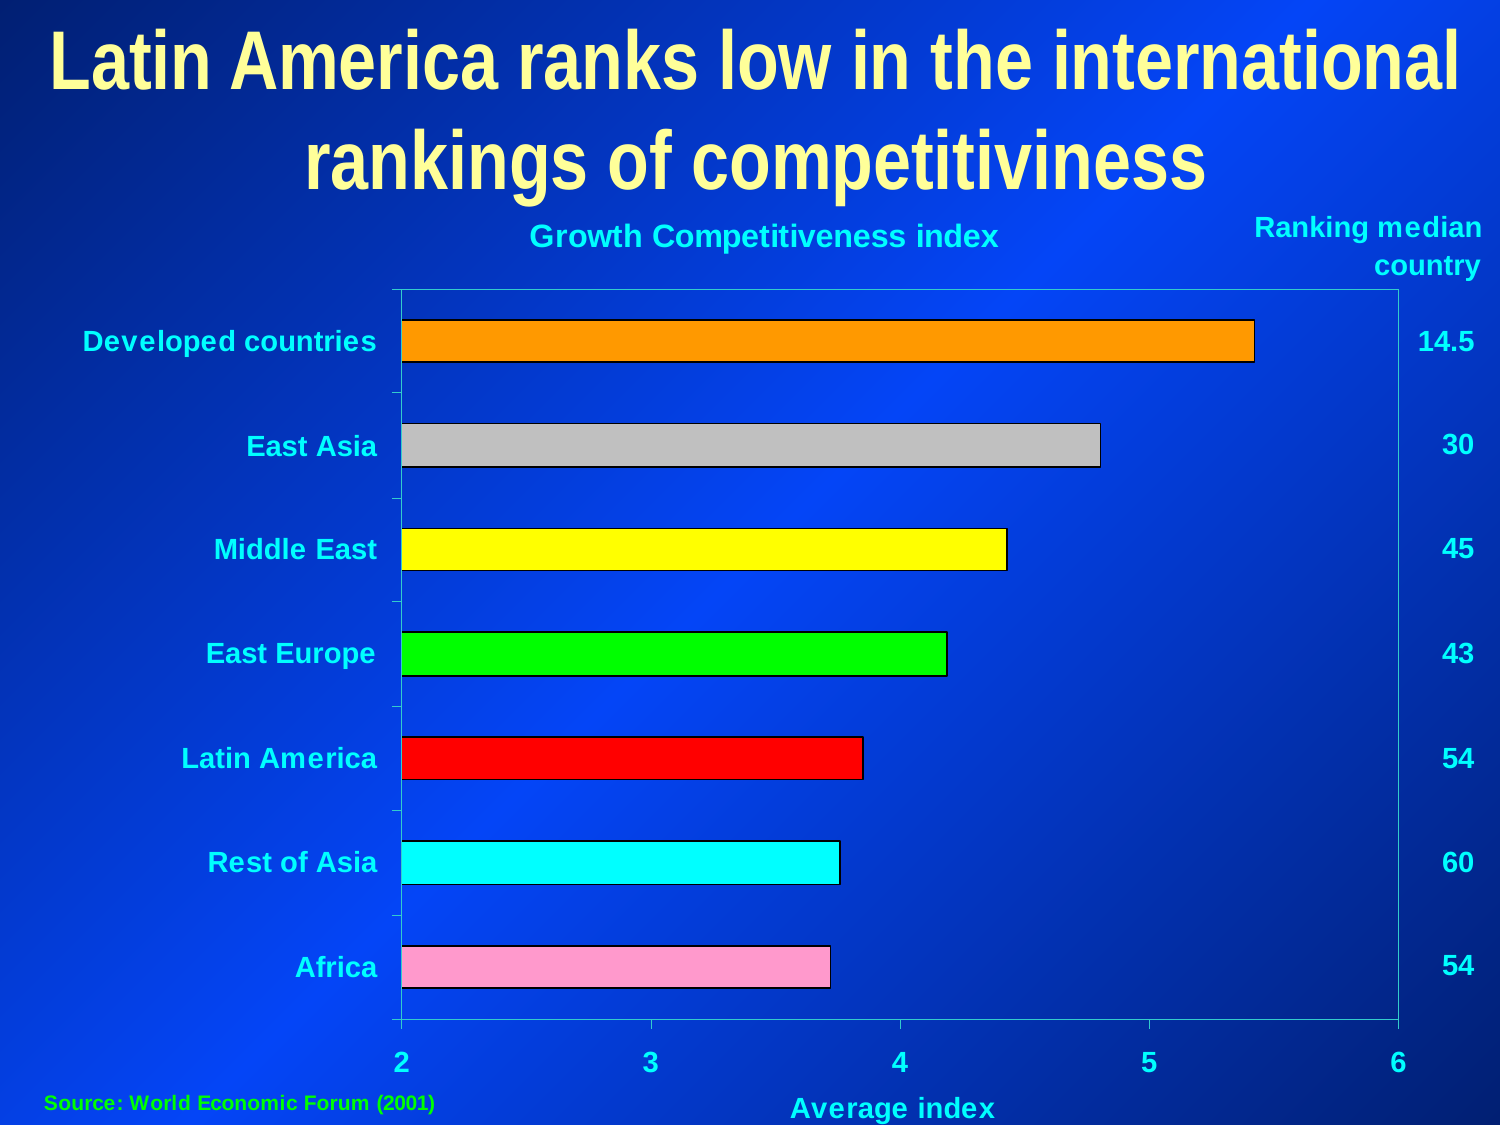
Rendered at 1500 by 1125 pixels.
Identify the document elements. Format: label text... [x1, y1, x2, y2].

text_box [30, 199, 1488, 1125]
title Latin America ranks low in the international rankings of competitiviness [24, 12, 1488, 201]
